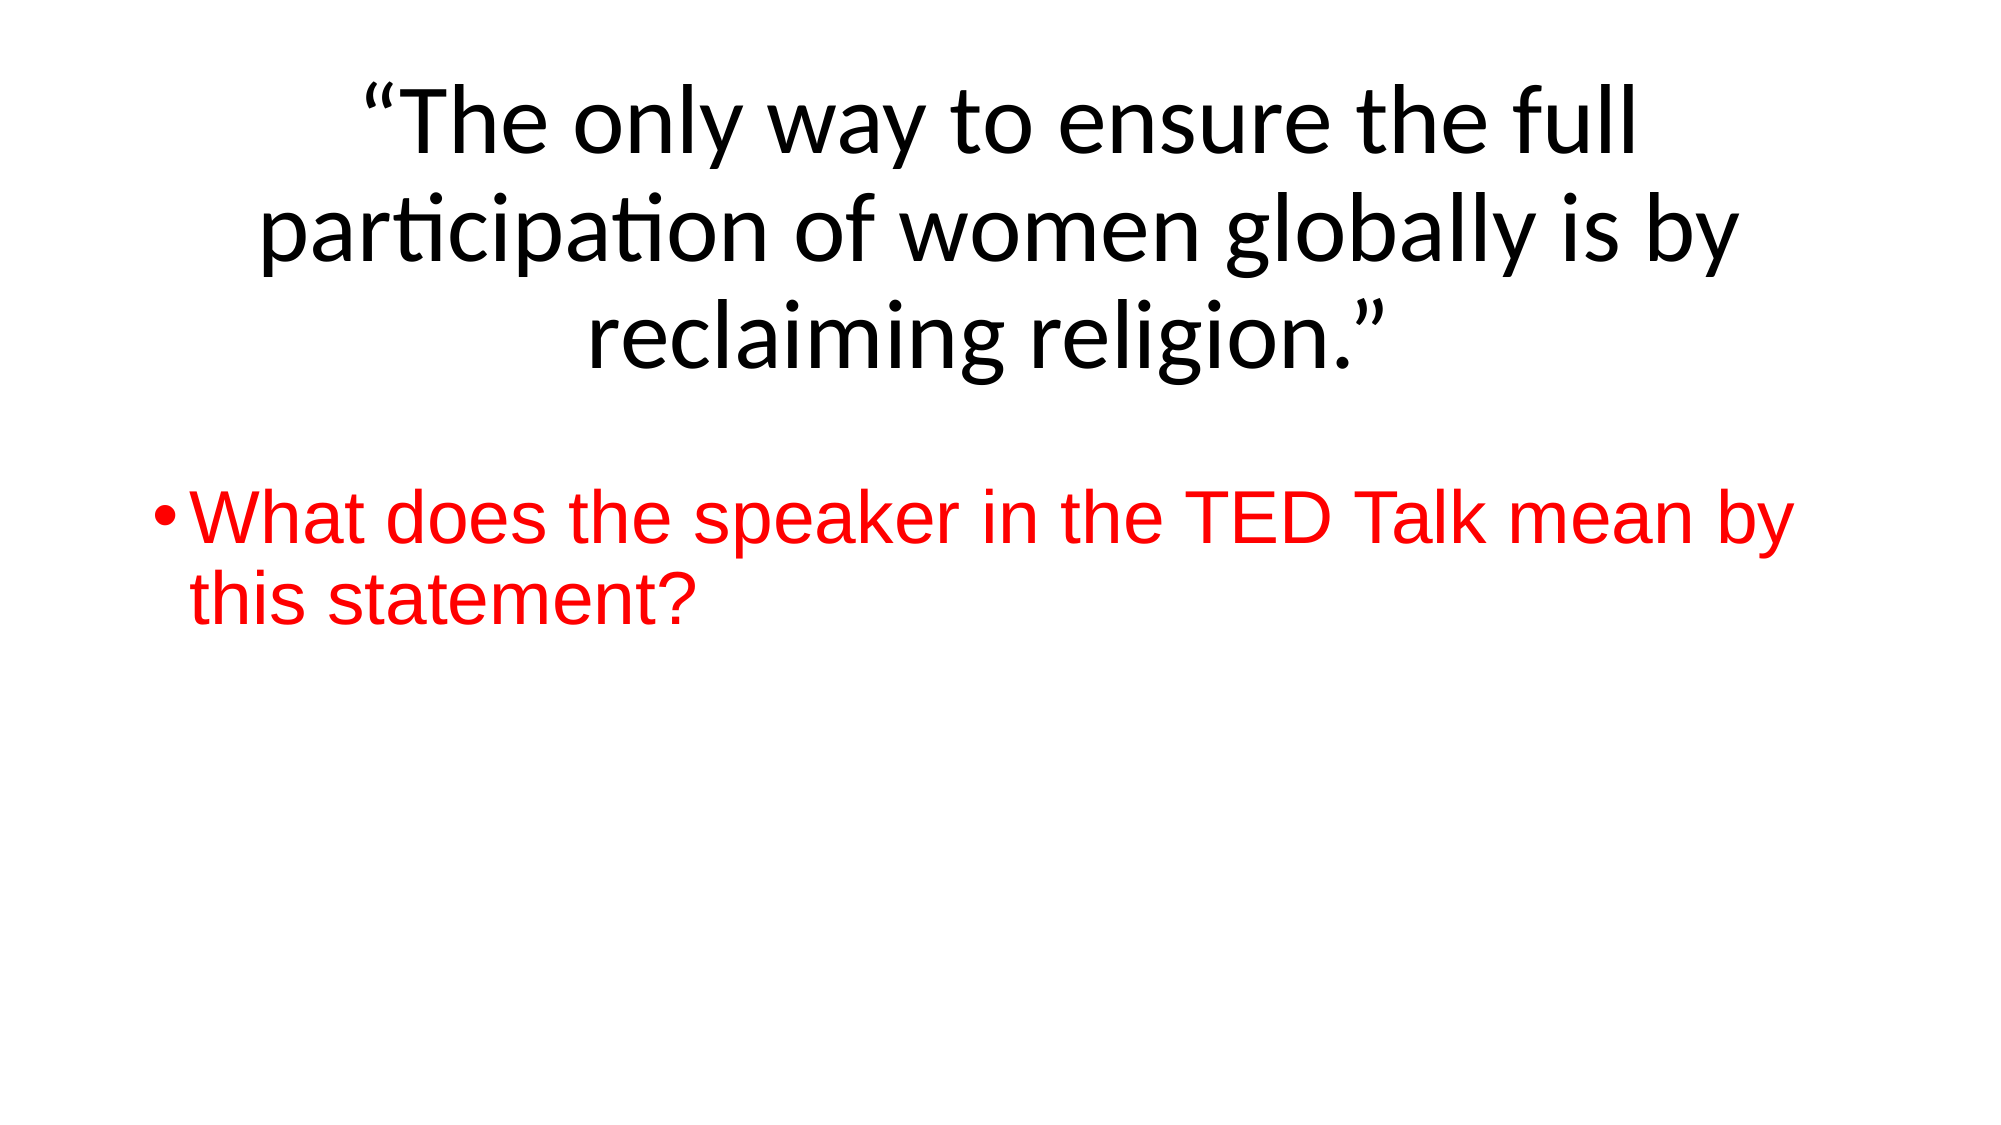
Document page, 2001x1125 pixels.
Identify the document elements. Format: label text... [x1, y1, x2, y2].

list What does the speaker in the TED Talk mean by this statement? [137, 471, 1863, 1014]
title “The only way to ensure the full participation of women globally is by reclaiming religion.” [137, 169, 1863, 388]
